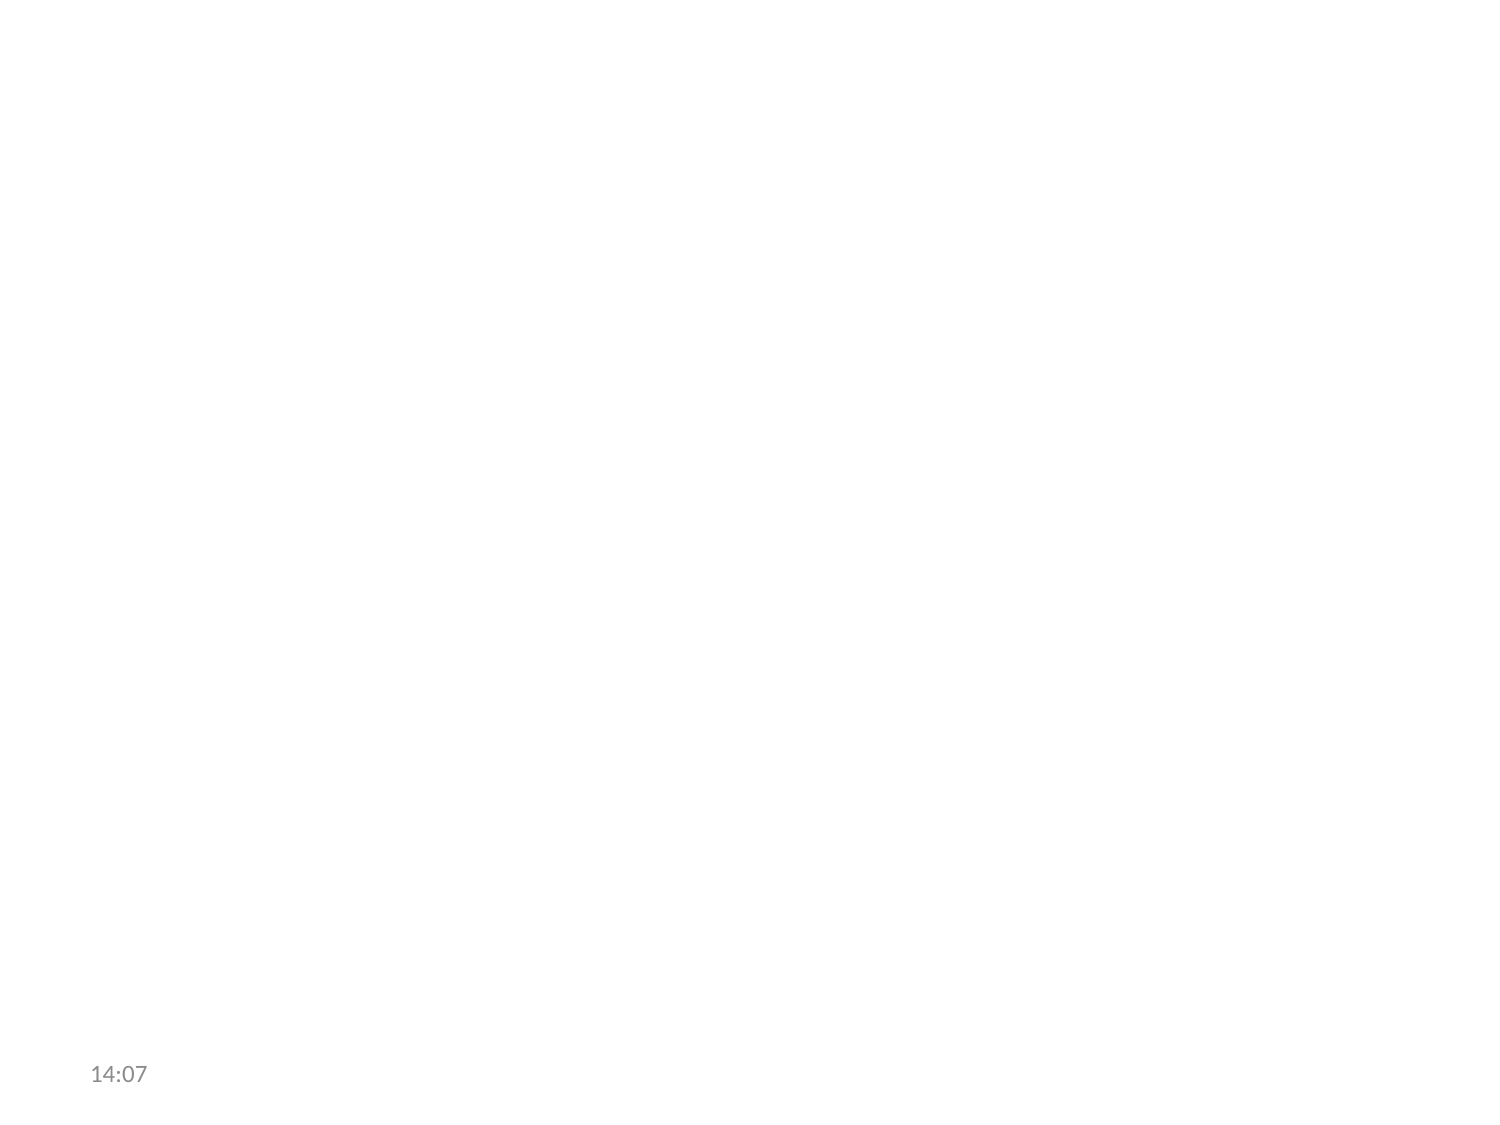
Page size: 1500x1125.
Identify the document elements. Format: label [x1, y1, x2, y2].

slide_number [75, 1042, 425, 1103]
